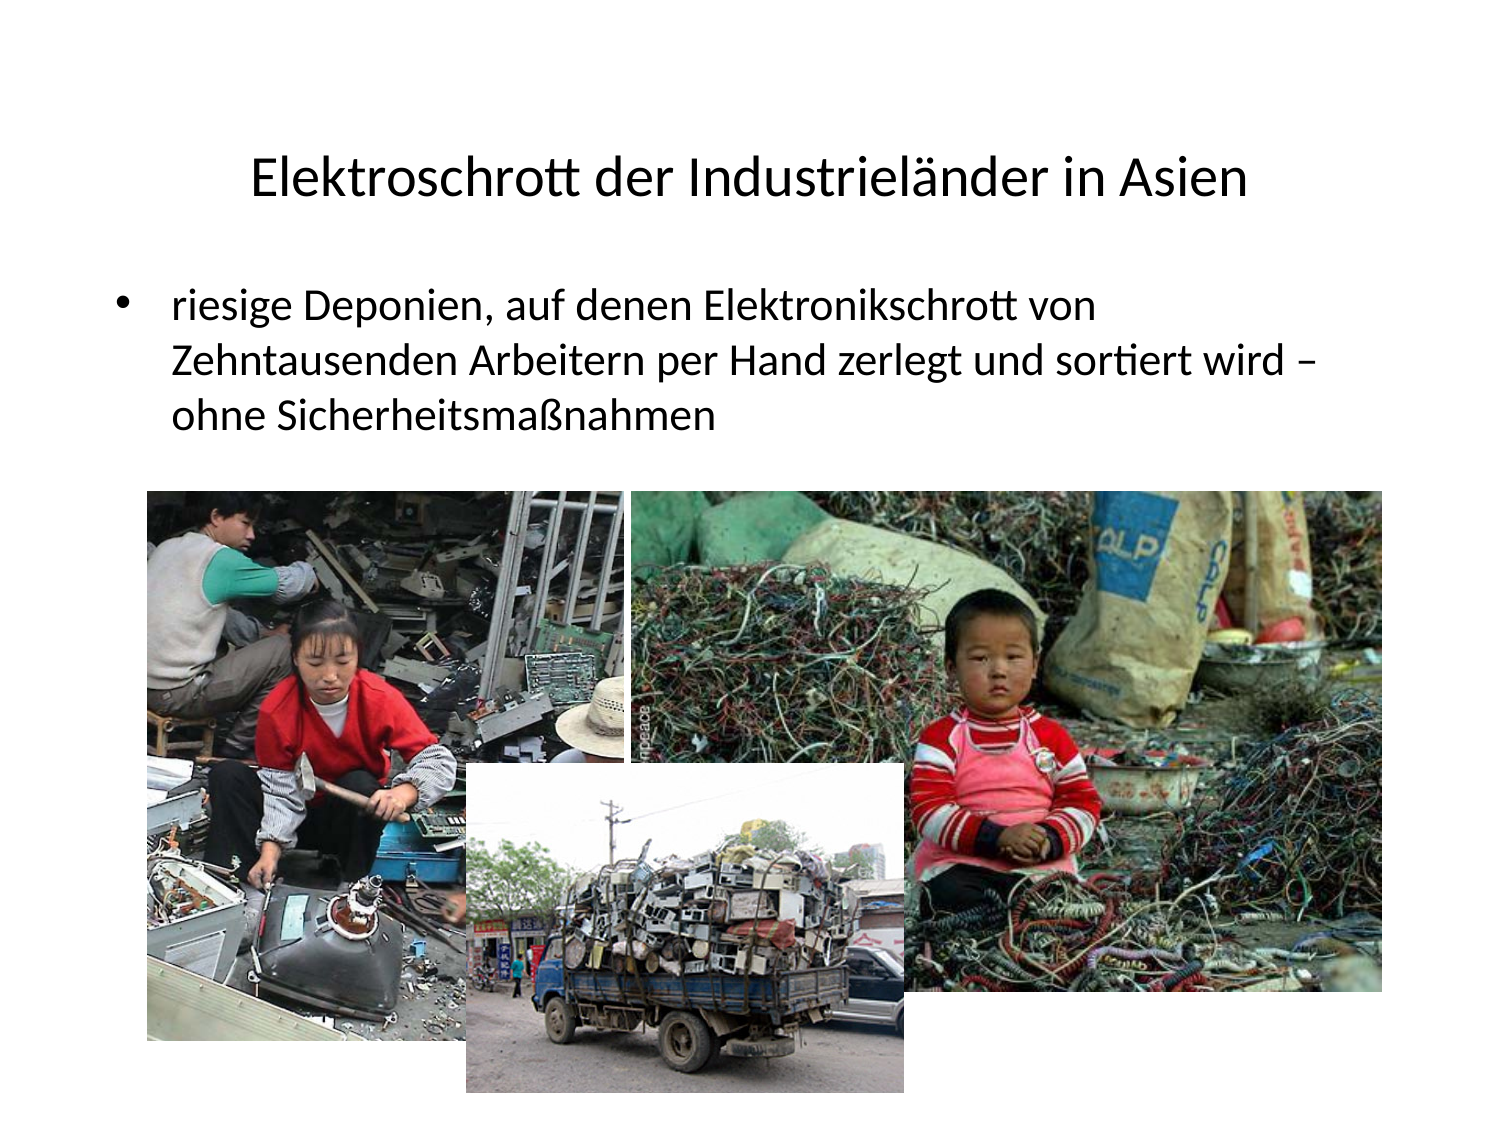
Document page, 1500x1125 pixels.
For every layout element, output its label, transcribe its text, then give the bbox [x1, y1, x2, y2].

picture [631, 491, 1382, 992]
title Elektroschrott der Industrieländer in Asien [88, 125, 1412, 220]
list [466, 762, 904, 1093]
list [147, 491, 625, 1041]
list riesige Deponien, auf denen Elektronikschrott von Zehntausenden Arbeitern per Hand zerlegt und sortiert wird – ohne Sicherheitsmaßnahmen [100, 267, 1365, 1012]
